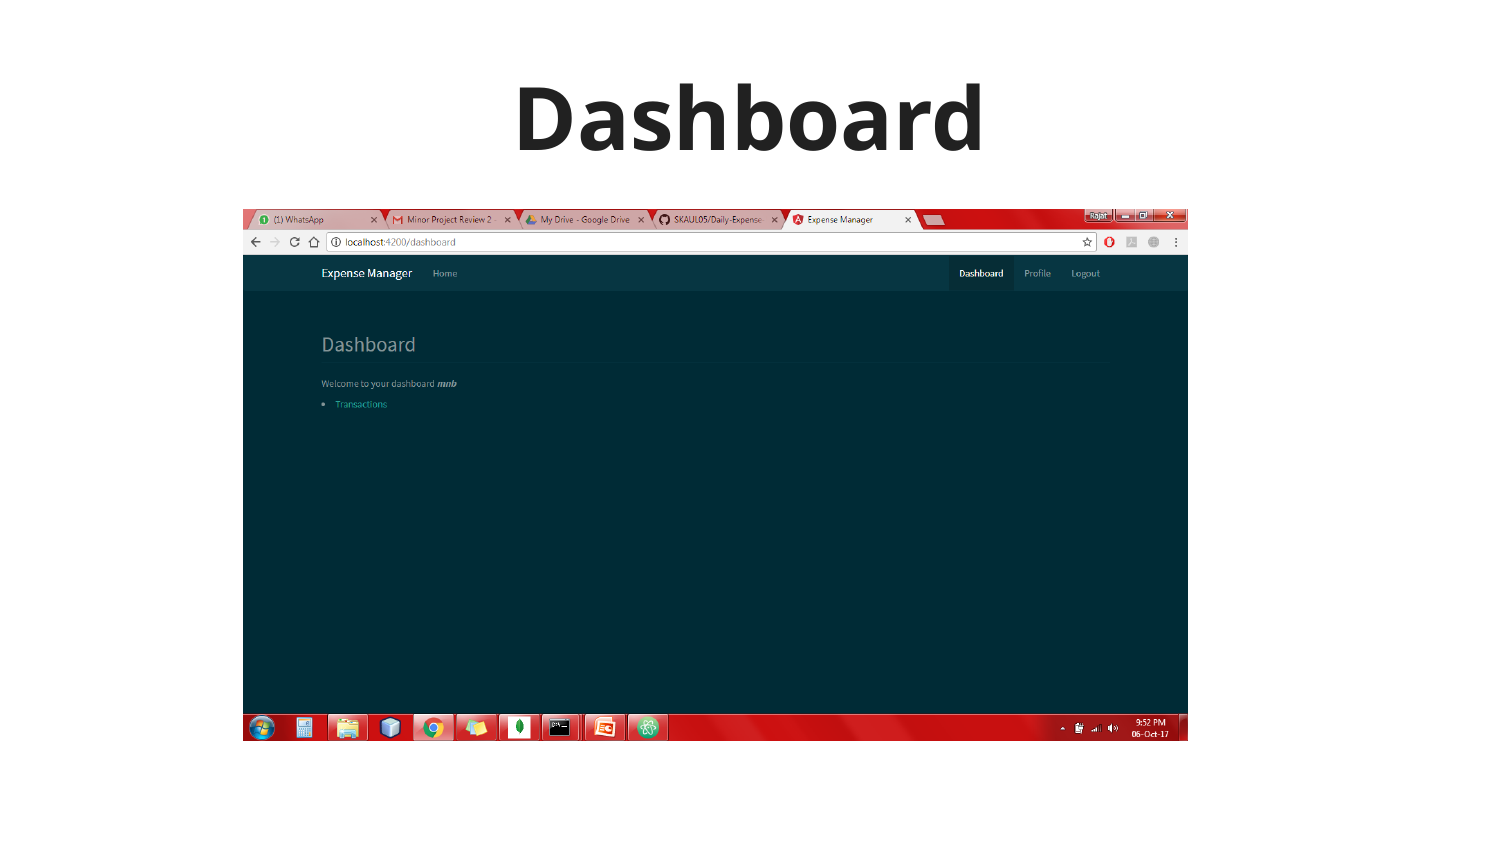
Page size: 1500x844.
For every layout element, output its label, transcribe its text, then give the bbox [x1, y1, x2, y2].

picture [242, 714, 1188, 741]
title Dashboard [51, 48, 1449, 180]
picture [338, 343, 343, 351]
picture [242, 209, 1188, 290]
